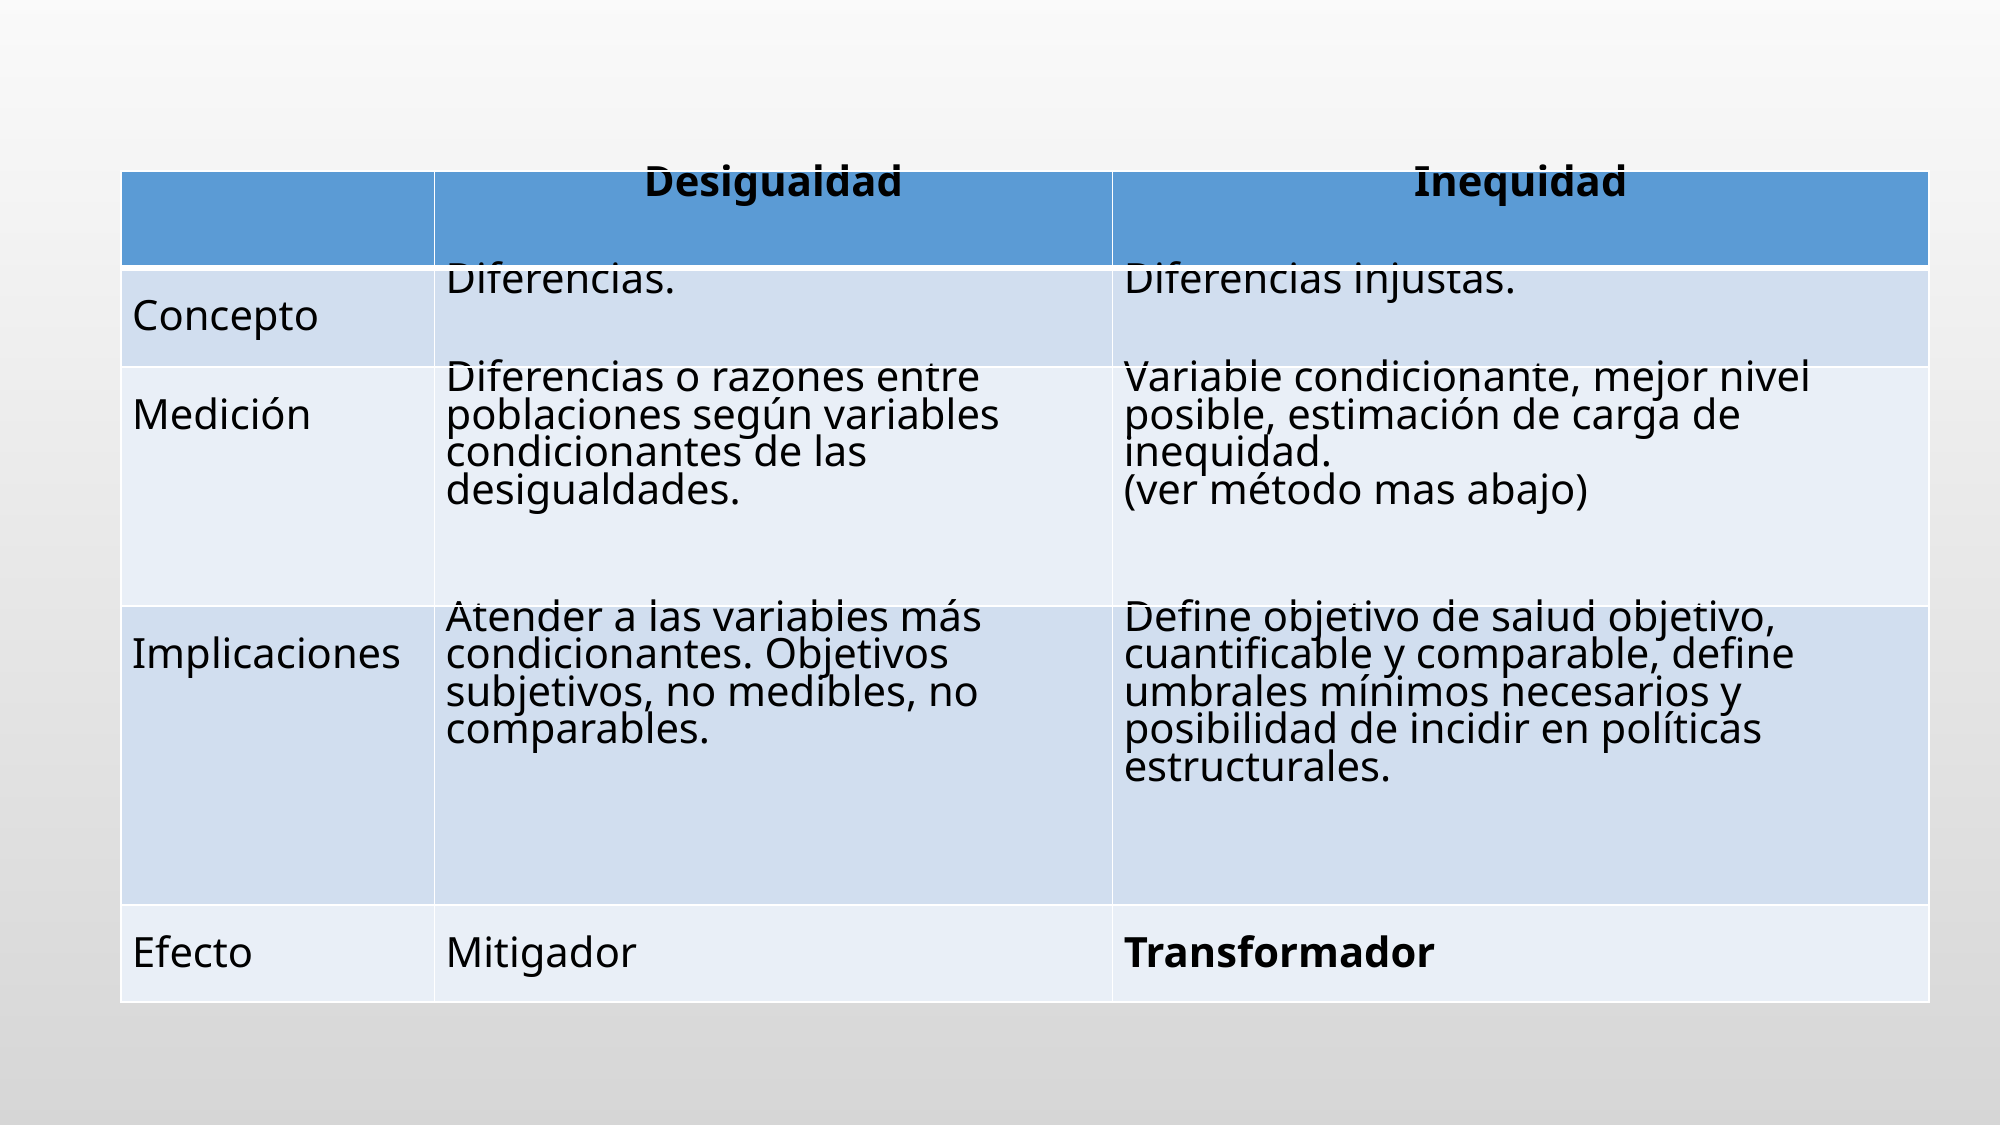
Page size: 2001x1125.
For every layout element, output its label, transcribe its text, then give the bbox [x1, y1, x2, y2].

table_cell Atender a las variables más condicionantes. Objetivos subjetivos, no medibles, no comparables. [435, 607, 1112, 904]
table_cell Concepto [122, 271, 434, 366]
table_cell Diferencias injustas. [1113, 271, 1928, 366]
table_cell Diferencias. [435, 271, 1112, 366]
table_cell Efecto [122, 906, 434, 1001]
table_header Desigualdad [435, 172, 1112, 265]
table_cell Define objetivo de salud objetivo, cuantificable y comparable, define umbrales mínimos necesarios y posibilidad de incidir en políticas estructurales. [1113, 607, 1928, 904]
table_cell Diferencias o razones entre poblaciones según variables condicionantes de las desigualdades. [435, 368, 1112, 605]
table_cell Medición [122, 368, 434, 605]
table_cell Transformador [1113, 906, 1928, 1001]
table_header [122, 172, 434, 265]
table_cell Variable condicionante, mejor nivel posible, estimación de carga de inequidad. (ver método mas abajo) [1113, 368, 1928, 605]
table_header Inequidad [1113, 172, 1928, 265]
table_cell Implicaciones [122, 607, 434, 904]
table_cell Mitigador [435, 906, 1112, 1001]
